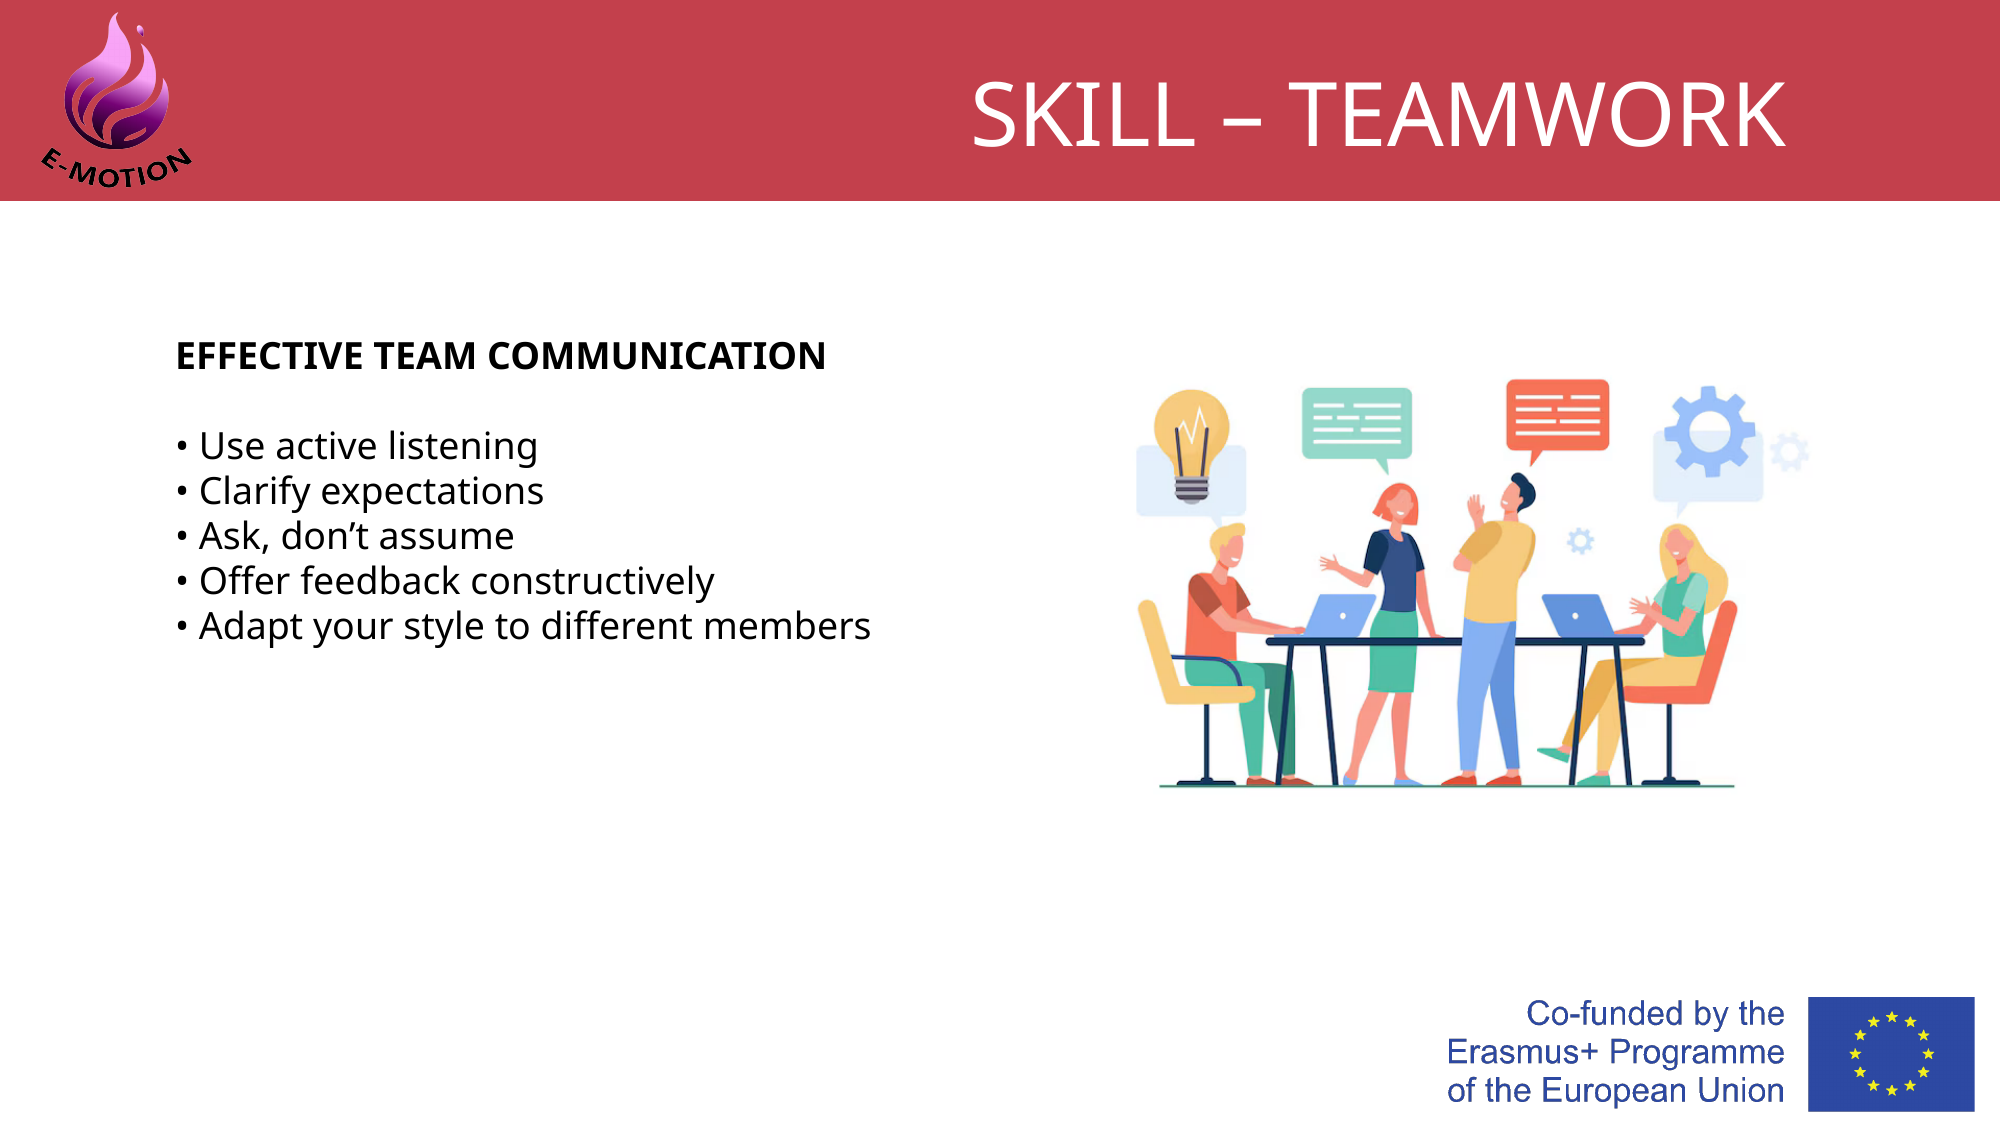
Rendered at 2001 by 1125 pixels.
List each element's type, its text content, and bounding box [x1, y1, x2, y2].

text_box SKILL – TEAMWORK [543, 50, 1802, 324]
picture [1396, 995, 1975, 1116]
text_box EFFECTIVE TEAM COMMUNICATION • Use active listening • Clarify expectations • Ask, don’t assume • Offer feedback constructively • Adapt your style to different members [160, 324, 1073, 655]
picture [1078, 294, 1850, 831]
picture [0, 0, 253, 247]
